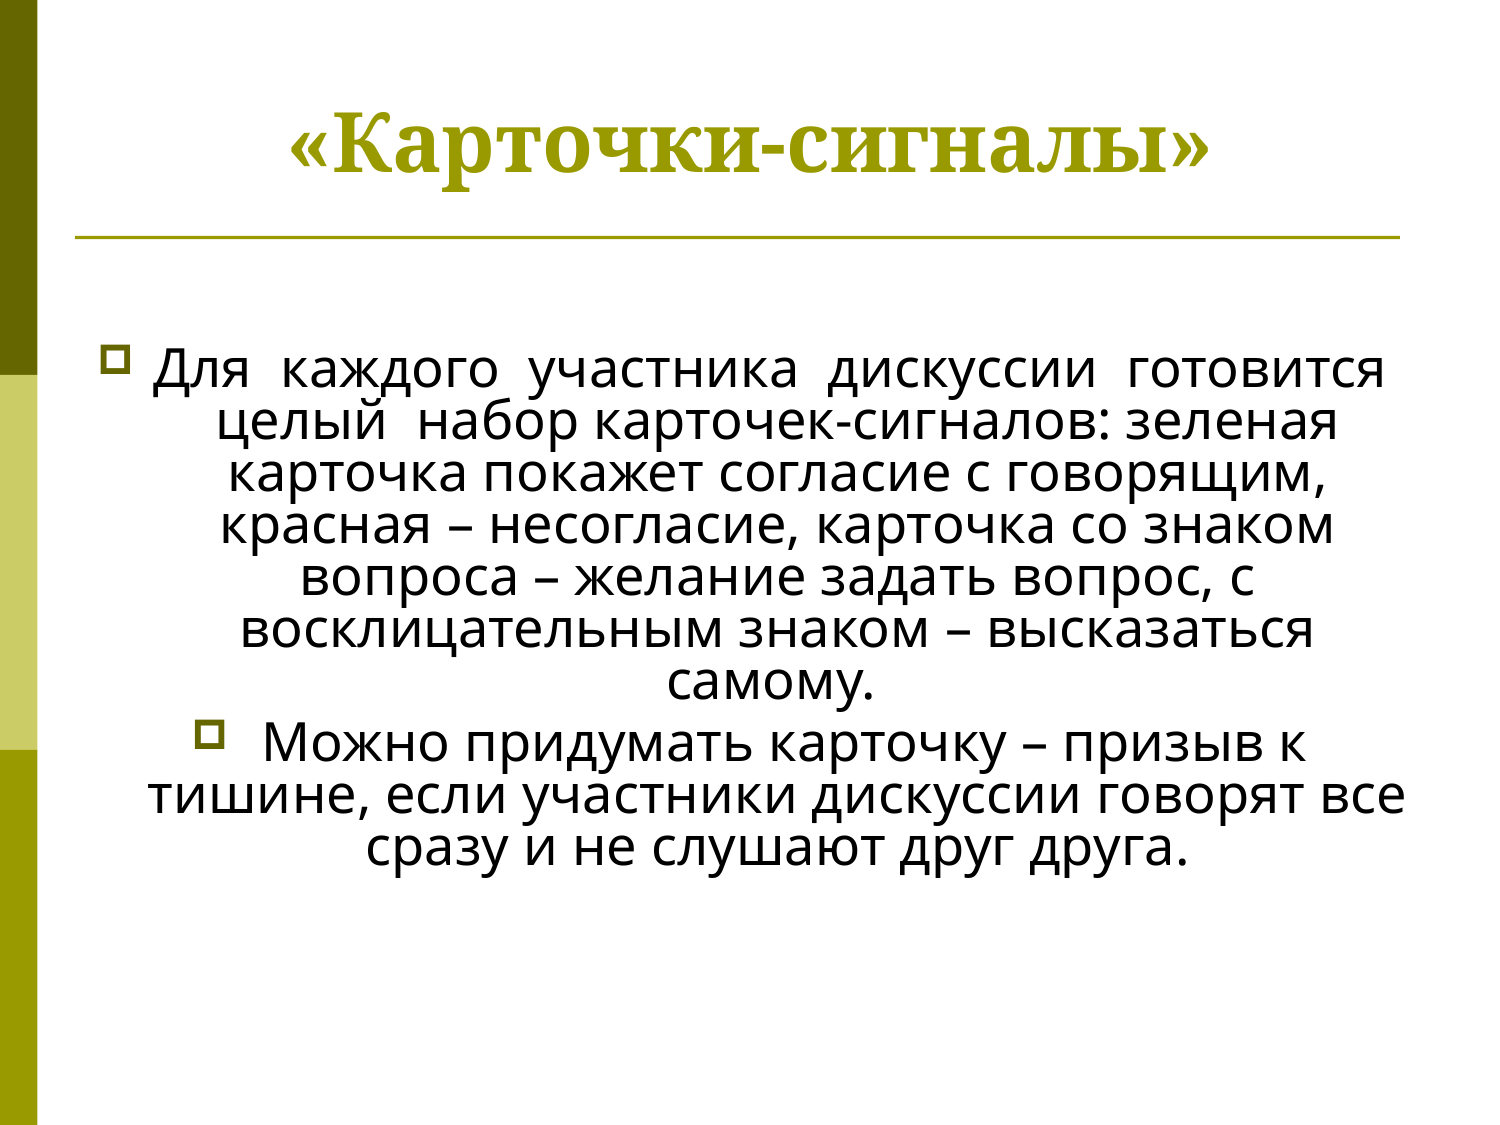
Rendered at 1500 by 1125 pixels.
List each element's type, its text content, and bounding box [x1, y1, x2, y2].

list Для каждого участника дискуссии готовится целый набор карточек-сигналов: зеленая карточка покажет согласие с говорящим, красная – несогласие, карточка со знаком вопроса – желание задать вопрос, с восклицательным знаком – высказаться самому. Можно придумать карточку – призыв к тишине, если участники дискуссии говорят все сразу и не слушают друг друга. [74, 262, 1426, 1006]
title «Карточки-сигналы» [74, 45, 1426, 233]
